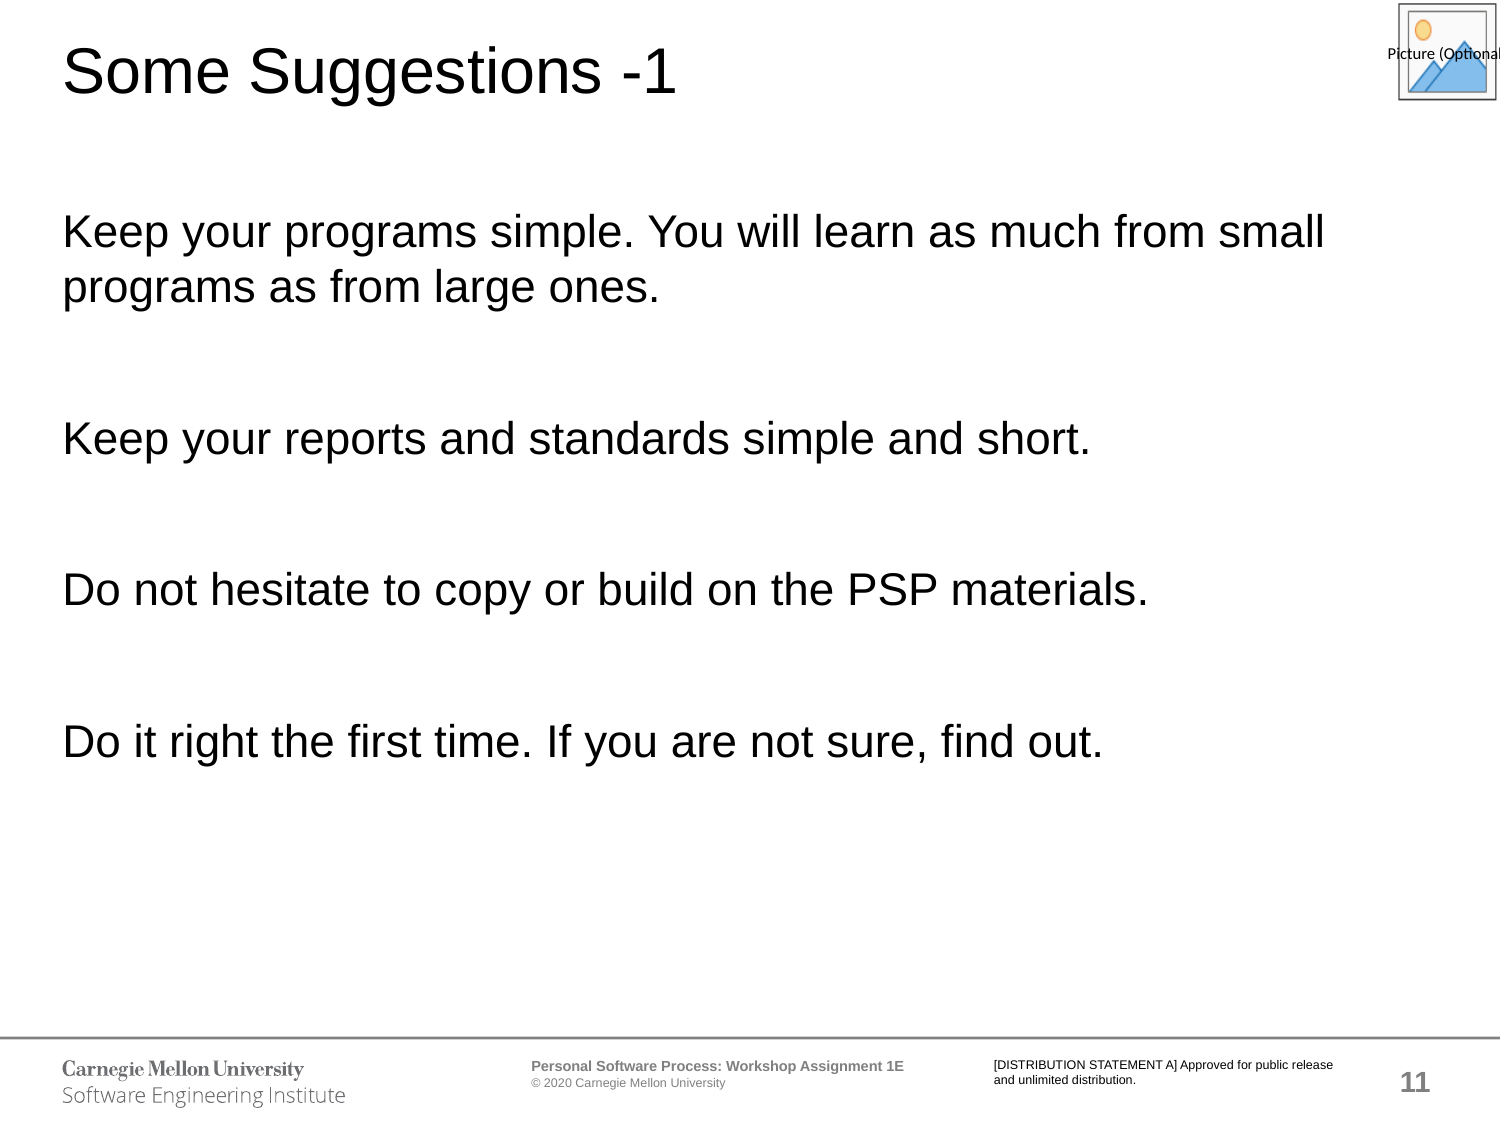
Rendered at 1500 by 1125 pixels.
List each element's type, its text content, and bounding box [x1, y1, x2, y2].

list Keep your programs simple. You will learn as much from small programs as from large ones. Keep your reports and standards simple and short. Do not hesitate to copy or build on the PSP materials. Do it right the first time. If you are not sure, find out. [62, 201, 1431, 1000]
title Some Suggestions -1 [62, 37, 1338, 182]
picture [1394, 0, 1500, 105]
